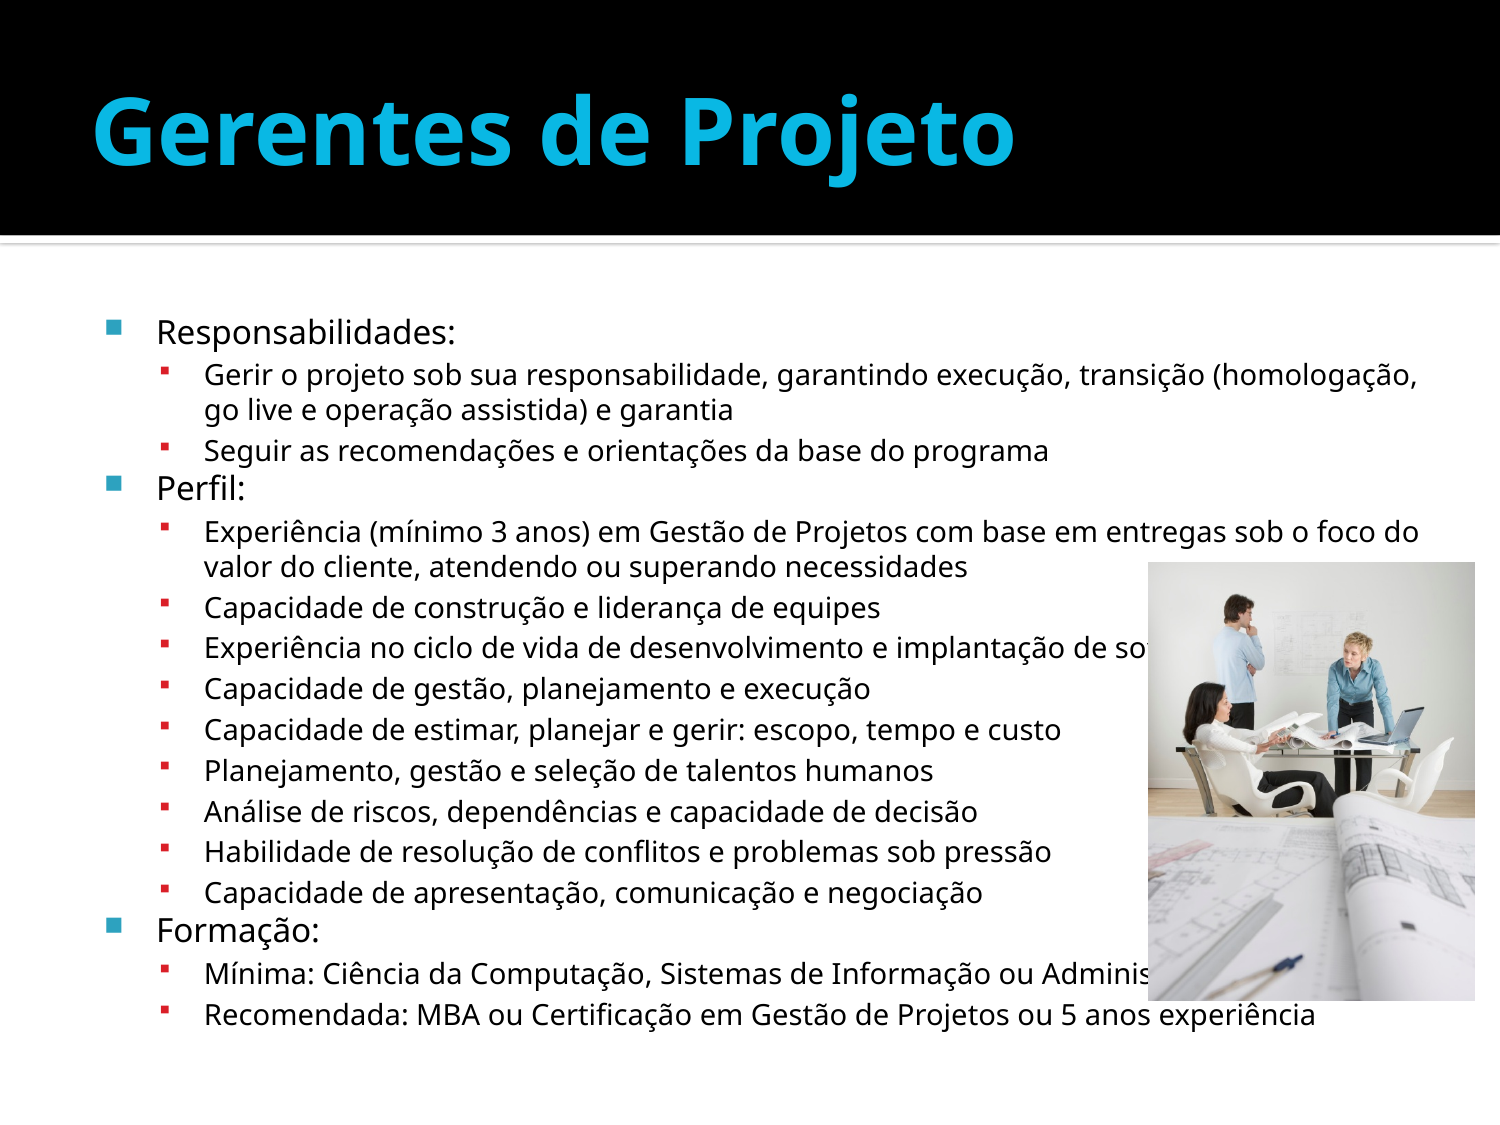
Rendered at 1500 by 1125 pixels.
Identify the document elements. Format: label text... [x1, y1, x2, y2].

picture [1148, 562, 1475, 1001]
title Gerentes de Projeto [75, 25, 1425, 231]
list Responsabilidades: Gerir o projeto sob sua responsabilidade, garantindo execução, transição (homologação, go live e operação assistida) e garantia Seguir as recomendações e orientações da base do programa Perfil: Experiência (mínimo 3 anos) em Gestão de Projetos com base em entregas sob o foco do valor do cliente, atendendo ou superando necessidades Capacidade de construção e liderança de equipes Experiência no ciclo de vida de desenvolvimento e implantação de software Capacidade de gestão, planejamento e execução Capacidade de estimar, planejar e gerir: escopo, tempo e custo Planejamento, gestão e seleção de talentos humanos Análise de riscos, dependências e capacidade de decisão Habilidade de resolução de conflitos e problemas sob pressão Capacidade de apresentação, comunicação e negociação Formação: Mínima: Ciência da Computação, Sistemas de Informação ou Administração Recomendada: MBA ou Certificação em Gestão de Projetos ou 5 anos experiência [75, 295, 1459, 1065]
